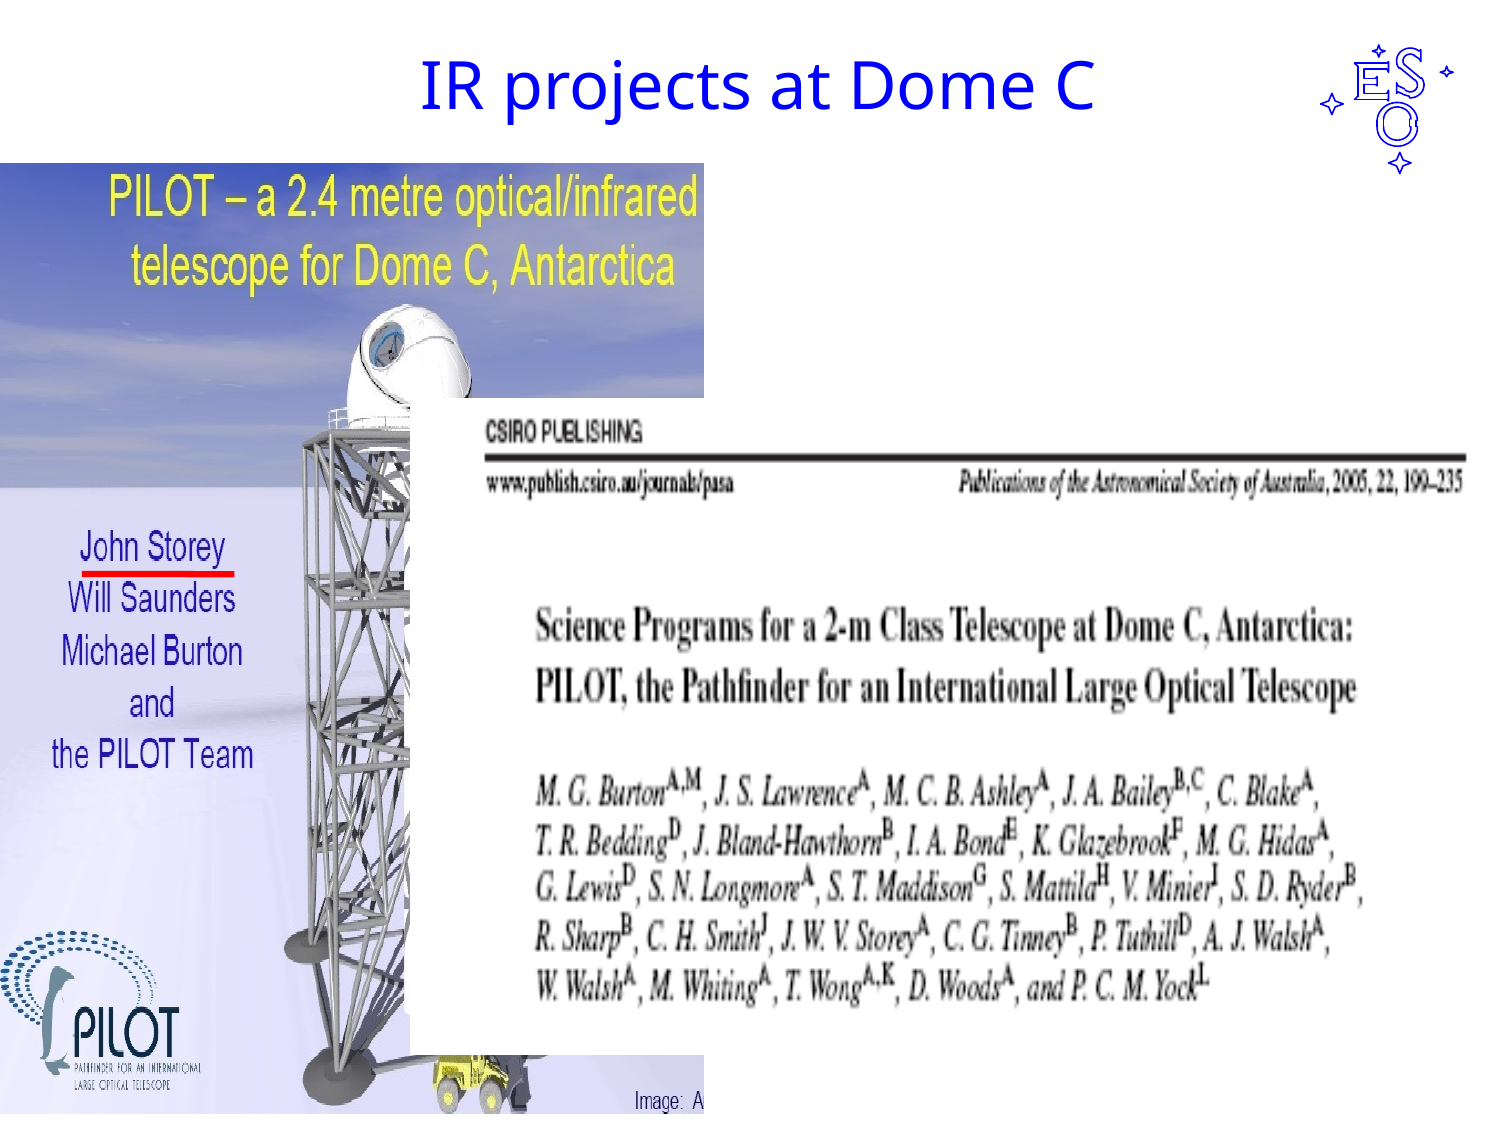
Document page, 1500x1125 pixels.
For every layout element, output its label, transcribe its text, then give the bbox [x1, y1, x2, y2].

picture [0, 163, 1500, 1114]
title IR projects at Dome C [164, 35, 1355, 131]
